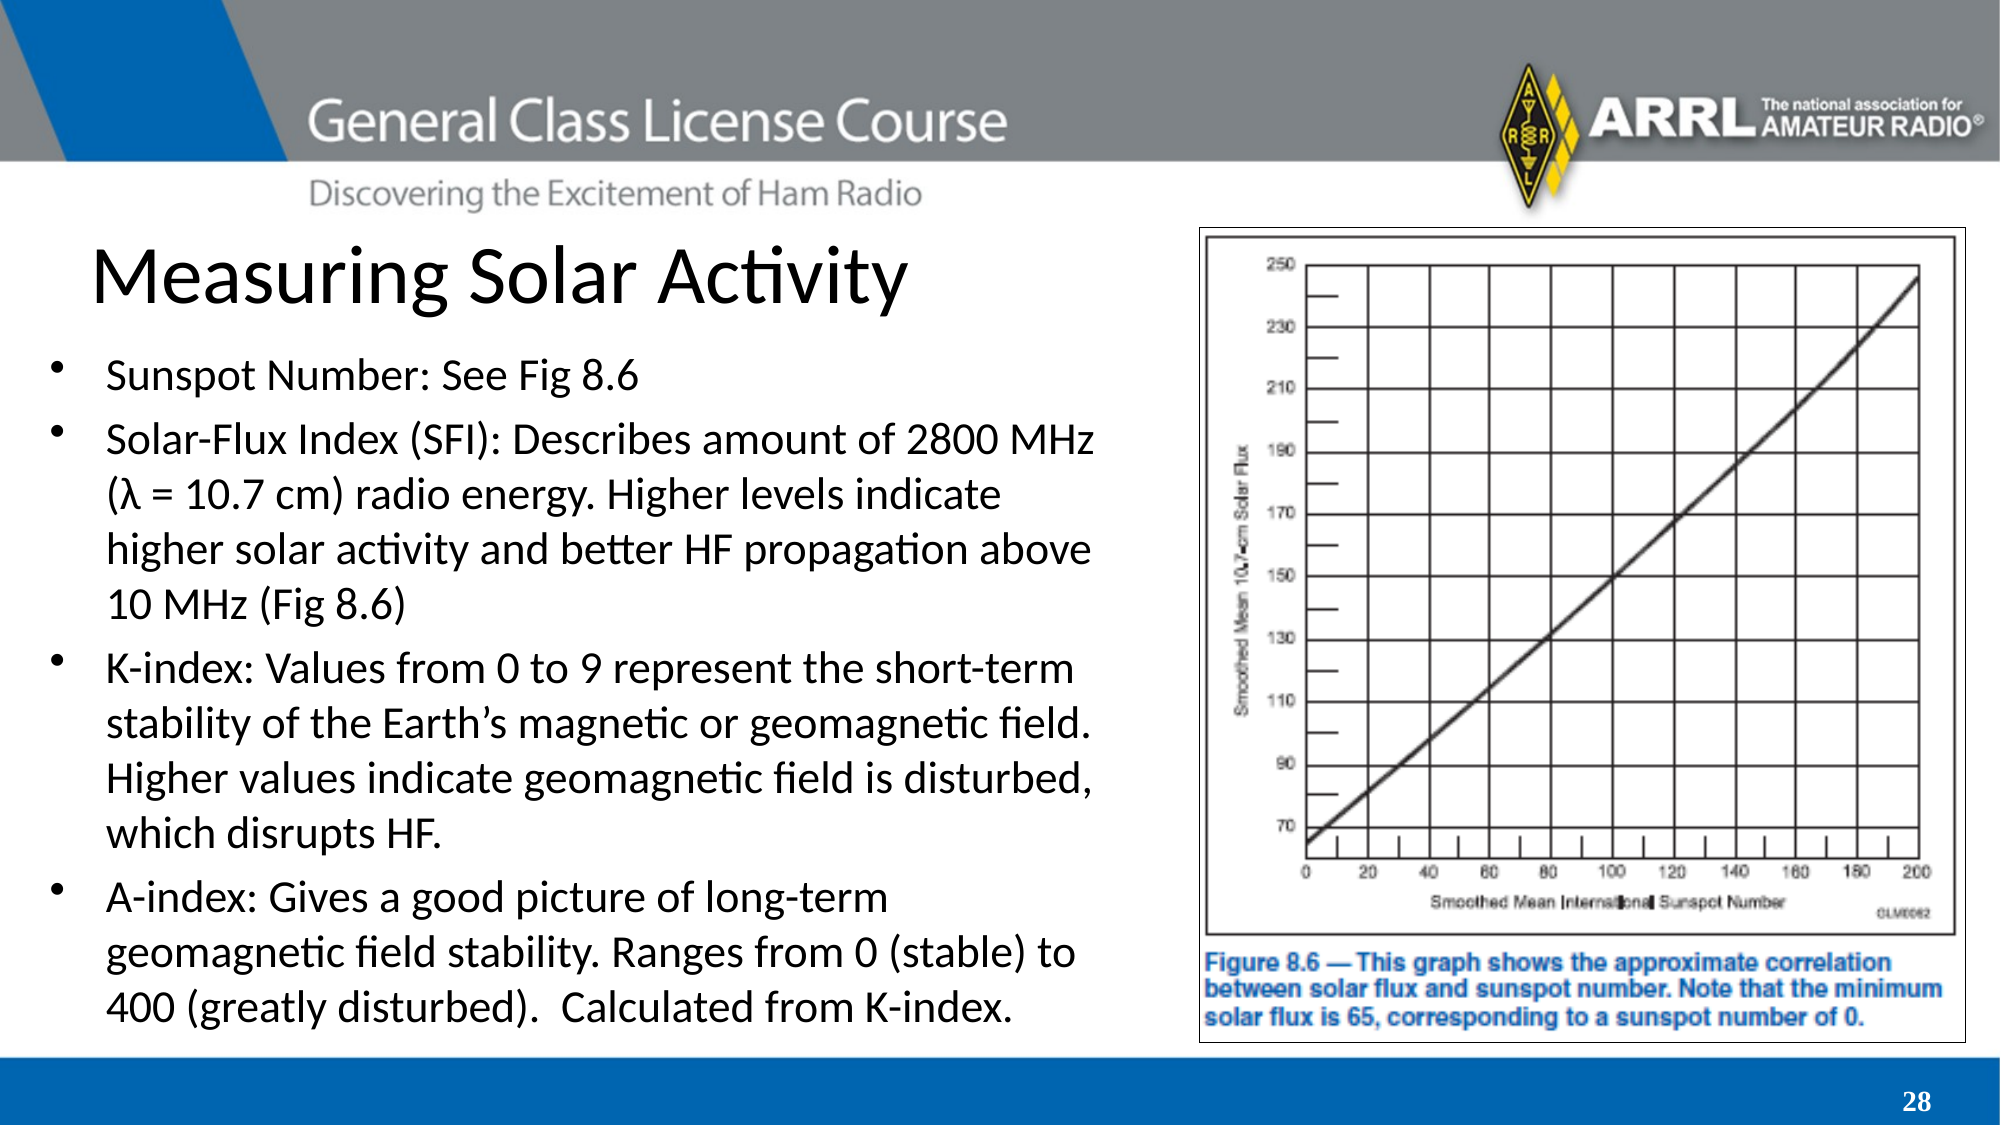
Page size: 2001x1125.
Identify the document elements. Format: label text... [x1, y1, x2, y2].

list Sunspot Number: See Fig 8.6 Solar-Flux Index (SFI): Describes amount of 2800 MHz (λ = 10.7 cm) radio energy. Higher levels indicate higher solar activity and better HF propagation above 10 MHz (Fig 8.6) K-index: Values from 0 to 9 represent the short-term stability of the Earth’s magnetic or geomagnetic field. Higher values indicate geomagnetic field is disturbed, which disrupts HF. A-index: Gives a good picture of long-term geomagnetic field stability. Ranges from 0 (stable) to 400 (greatly disturbed). Calculated from K-index. [34, 337, 1138, 1043]
picture [0, 0, 2001, 1125]
title Measuring Solar Activity [62, 212, 938, 337]
